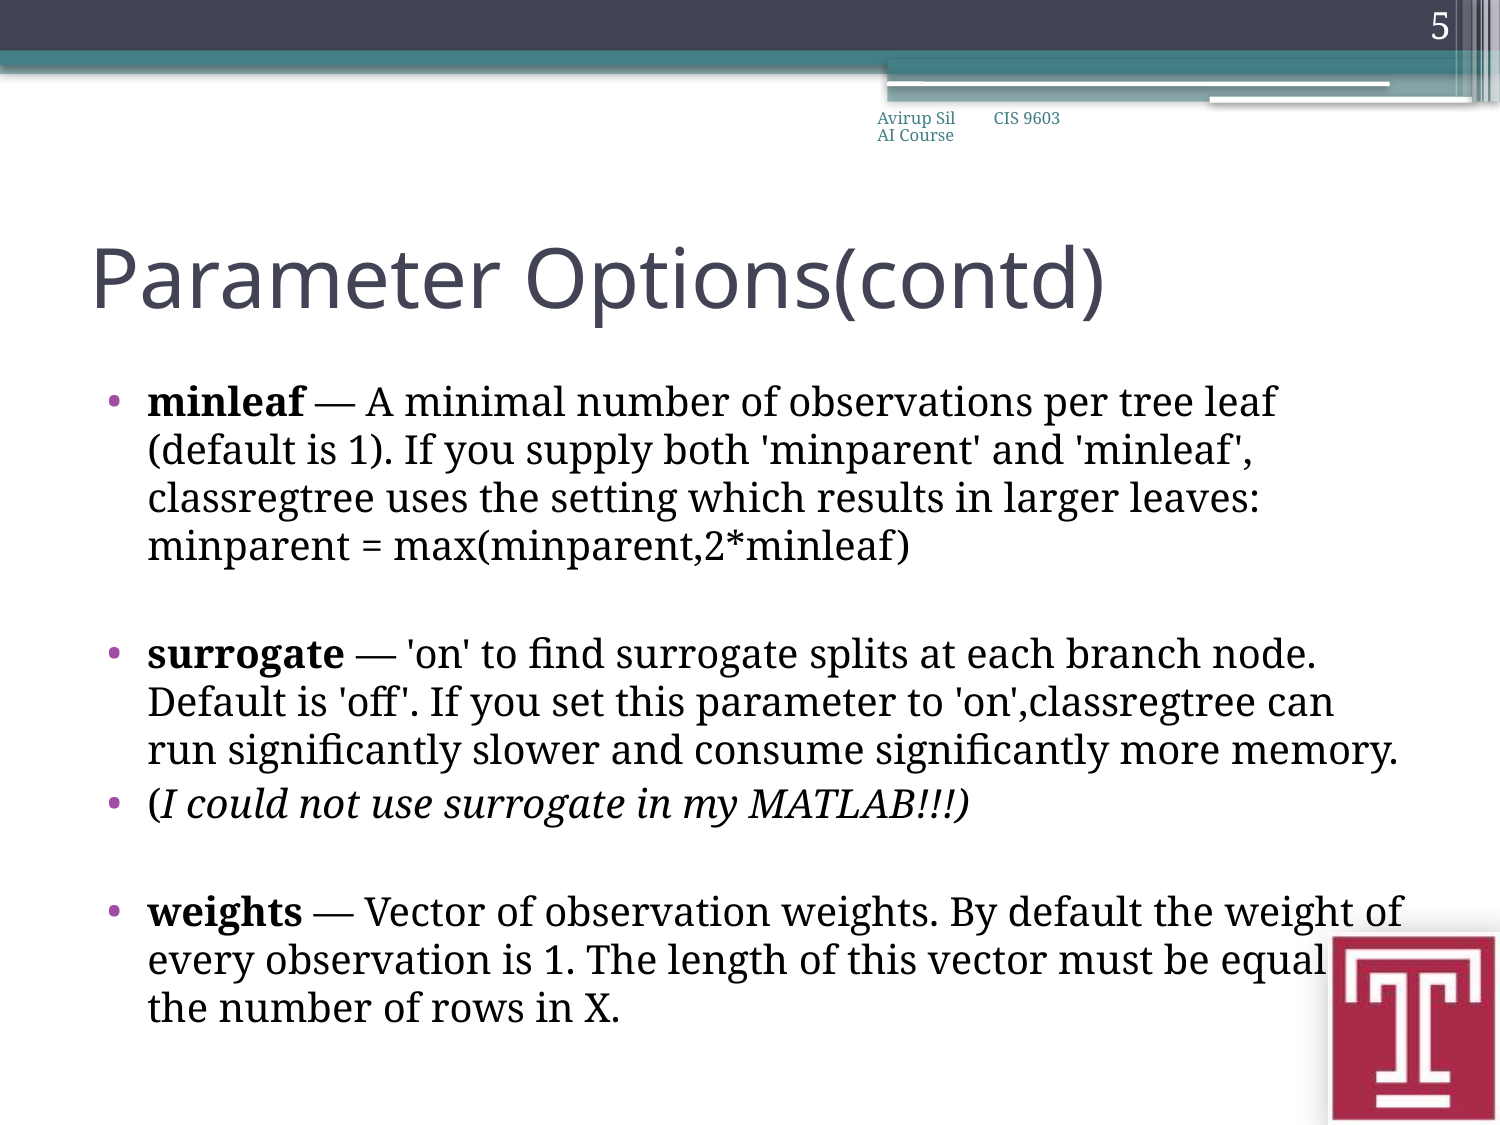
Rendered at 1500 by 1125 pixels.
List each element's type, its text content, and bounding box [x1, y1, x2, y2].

footer Avirup Sil CIS 9603 AI Course [862, 100, 1080, 176]
slide_number 5 [1341, 0, 1466, 61]
title Parameter Options(contd) [75, 187, 1425, 363]
picture [1327, 932, 1500, 1125]
list minleaf — A minimal number of observations per tree leaf (default is 1). If you supply both 'minparent' and 'minleaf', classregtree uses the setting which results in larger leaves: minparent = max(minparent,2*minleaf) surrogate — 'on' to find surrogate splits at each branch node. Default is 'off'. If you set this parameter to 'on',classregtree can run significantly slower and consume significantly more memory. (I could not use surrogate in my MATLAB!!!) weights — Vector of observation weights. By default the weight of every observation is 1. The length of this vector must be equal to the number of rows in X. [75, 368, 1425, 1079]
